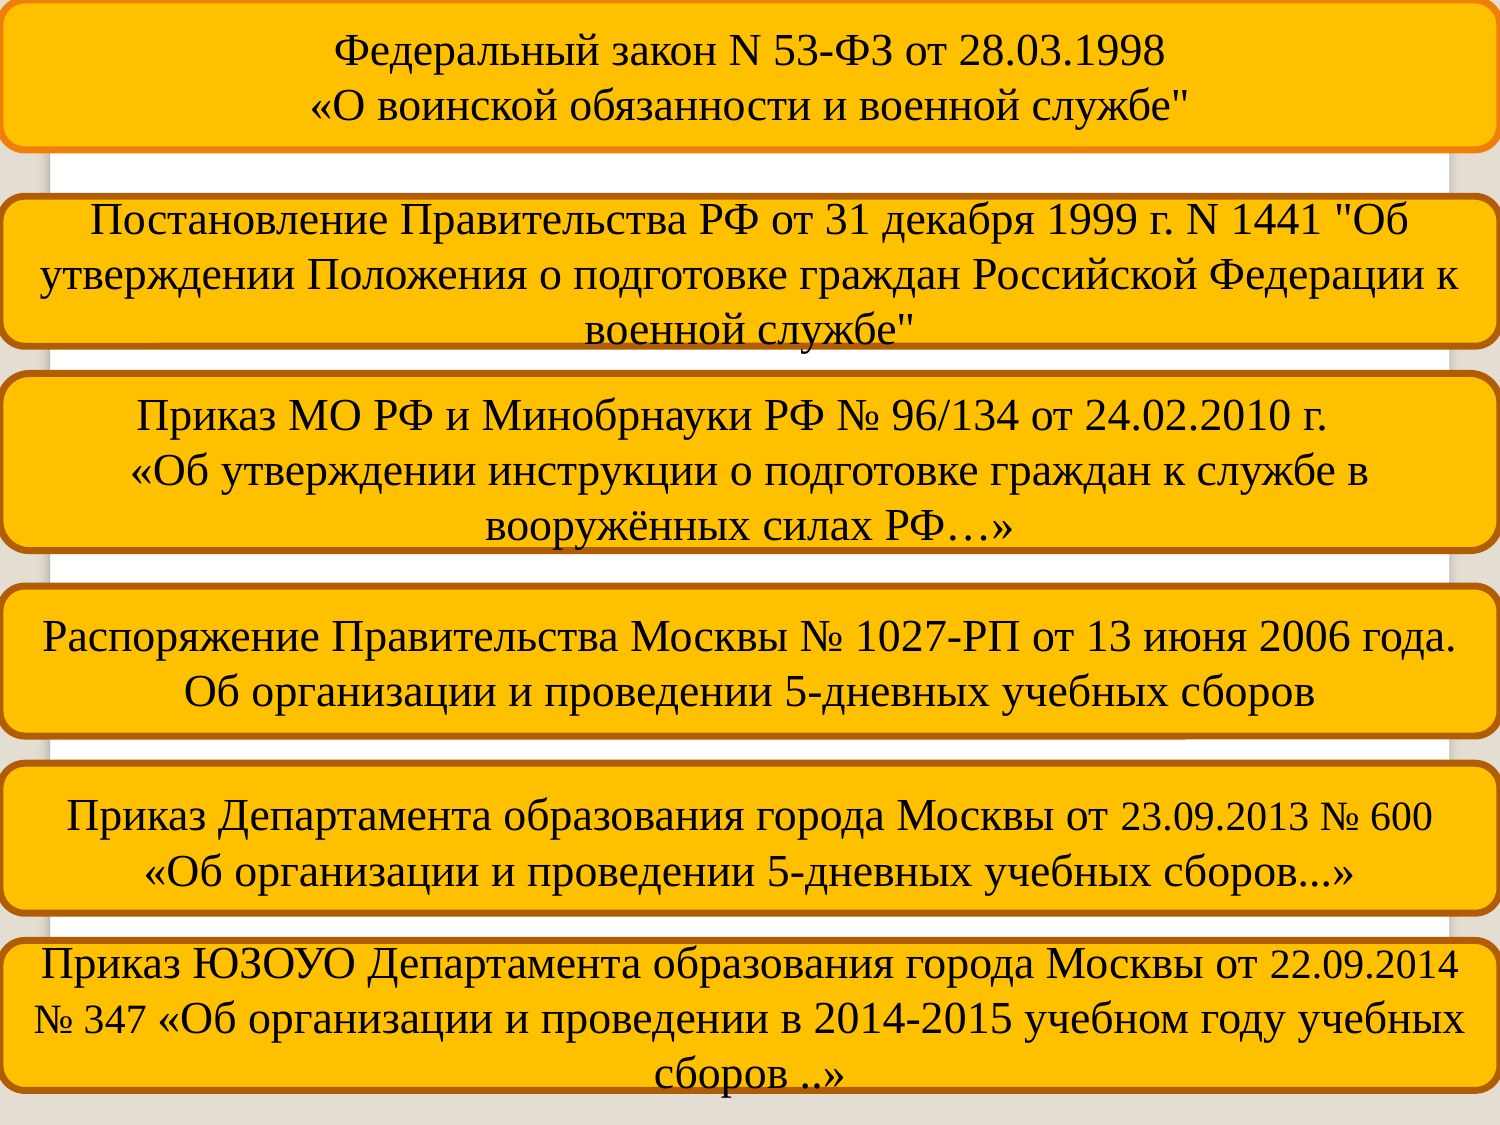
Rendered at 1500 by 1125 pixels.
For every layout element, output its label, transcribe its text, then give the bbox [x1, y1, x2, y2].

text_box Приказ Департамента образования города Москвы от 23.09.2013 № 600 «Об организации и проведении 5-дневных учебных сборов...» [0, 759, 1500, 917]
text_box Федеральный закон N 53-ФЗ от 28.03.1998 «О воинской обязанности и военной службе" [0, 0, 1500, 154]
text_box Приказ МО РФ и Минобрнауки РФ № 96/134 от 24.02.2010 г. «Об утверждении инструкции о подготовке граждан к службе в вооружённых силах РФ…» [0, 369, 1500, 555]
text_box Постановление Правительства РФ от 31 декабря 1999 г. N 1441 "Об утверждении Положения о подготовке граждан Российской Федерации к военной службе" [0, 192, 1500, 350]
text_box Приказ ЮЗОУО Департамента образования города Москвы от 22.09.2014 № 347 «Об организации и проведении в 2014-2015 учебном году учебных сборов ..» [0, 936, 1500, 1094]
text_box Распоряжение Правительства Москвы № 1027-РП от 13 июня 2006 года. Об организации и проведении 5-дневных учебных сборов [0, 582, 1500, 740]
